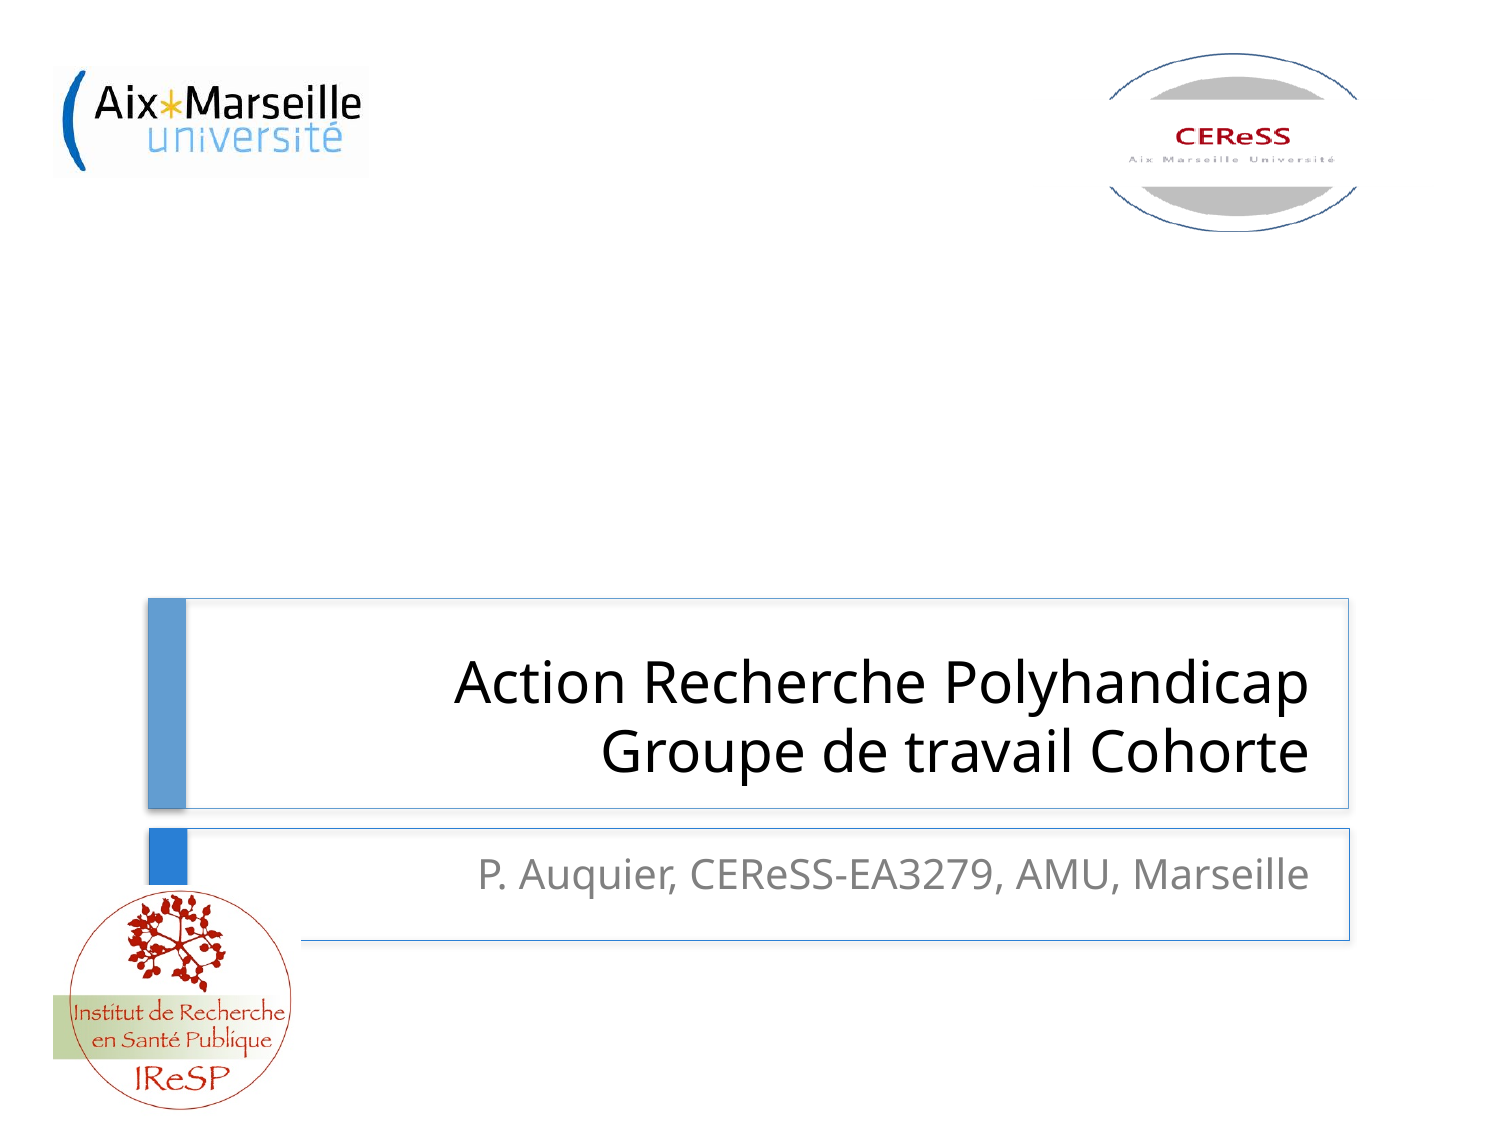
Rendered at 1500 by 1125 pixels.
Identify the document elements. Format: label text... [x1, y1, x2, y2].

title Action Recherche Polyhandicap Groupe de travail Cohorte [200, 637, 1325, 800]
picture [1033, 52, 1434, 232]
picture [52, 885, 301, 1118]
subtitle P. Auquier, CEReSS-EA3279, AMU, Marseille [200, 840, 1325, 929]
picture [52, 65, 369, 178]
